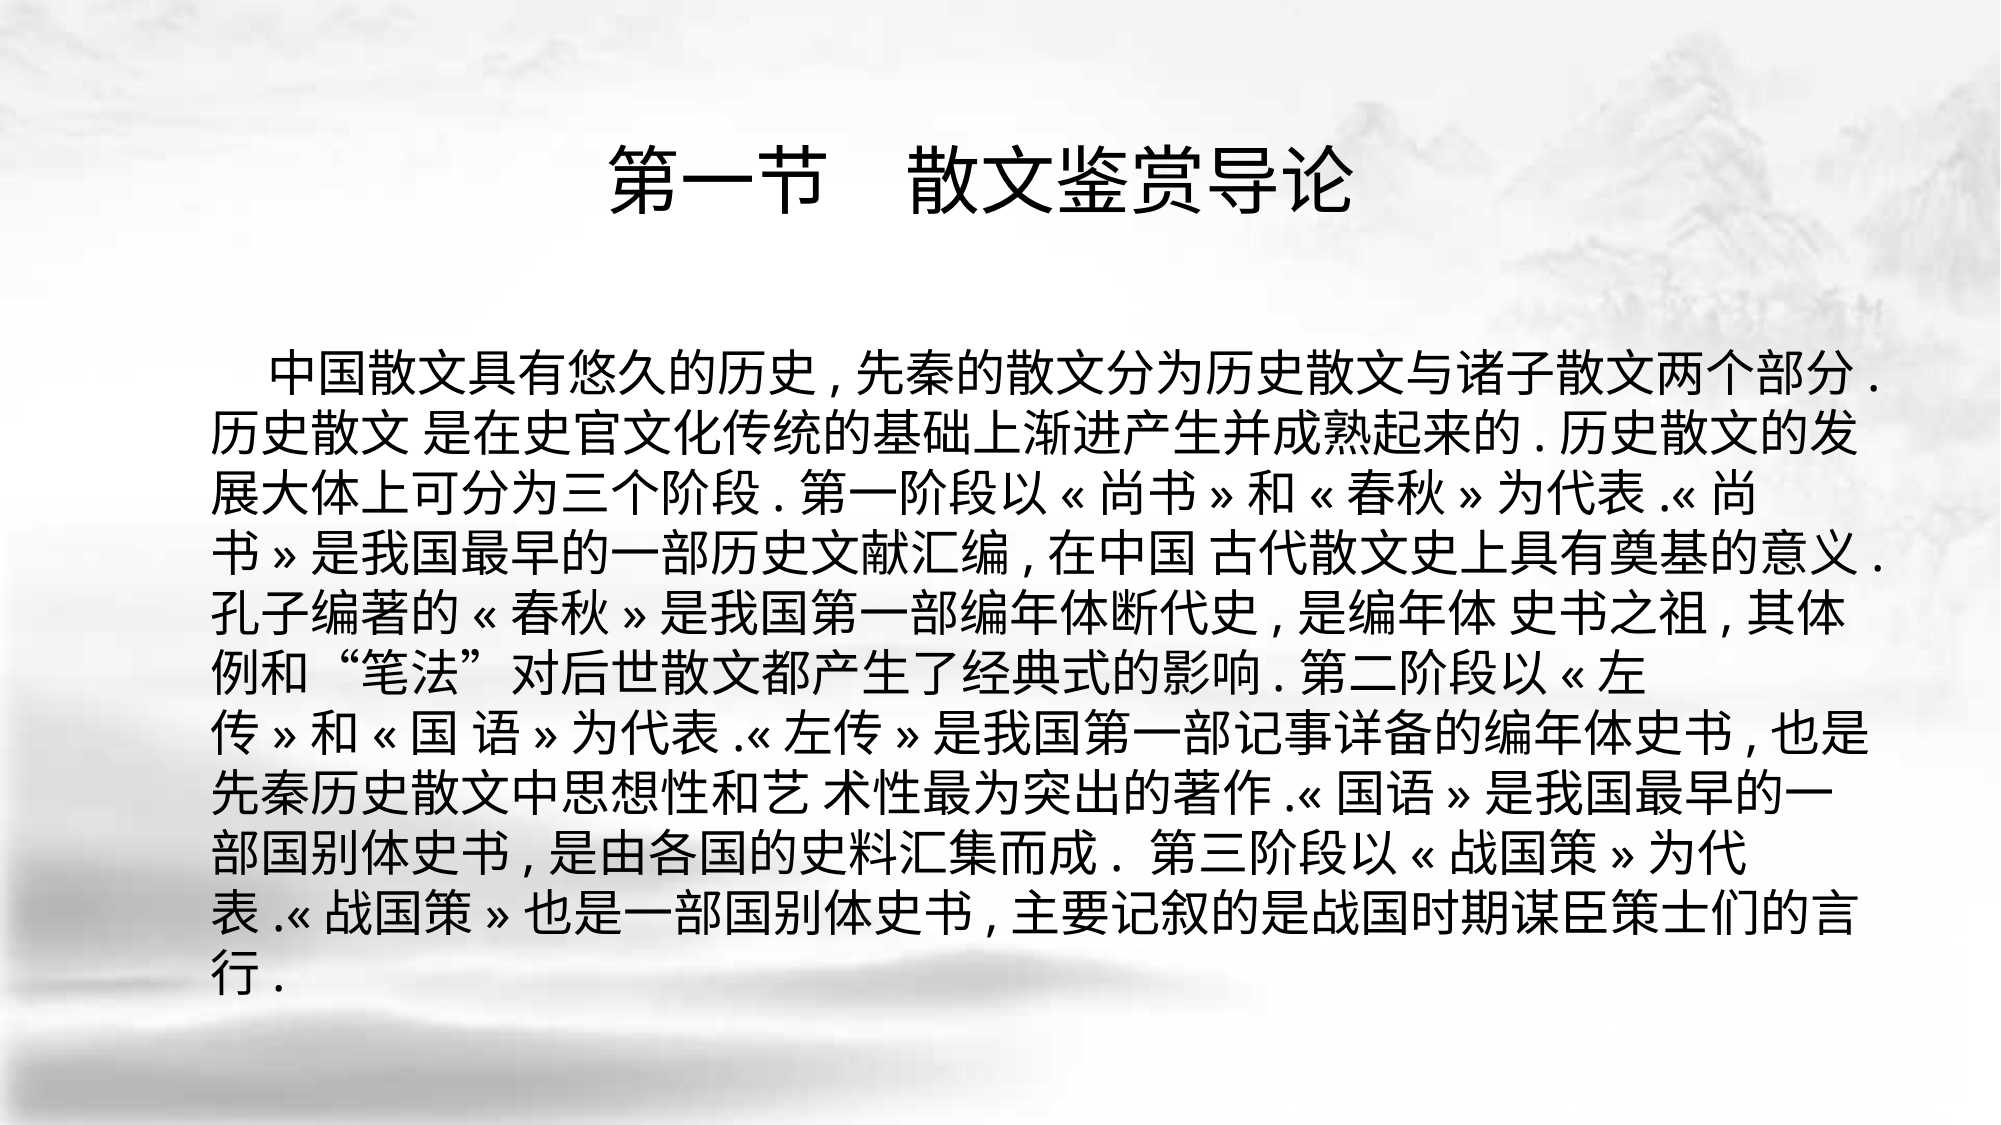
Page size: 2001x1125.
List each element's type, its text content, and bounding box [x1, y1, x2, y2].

picture [0, 0, 2001, 1125]
text_box 第一节 散文鉴赏导论 [590, 126, 1388, 231]
text_box 中国散文具有悠久的历史,先秦的散文分为历史散文与诸子散文两个部分.历史散文 是在史官文化传统的基础上渐进产生并成熟起来的.历史散文的发展大体上可分为三个阶段.第一阶段以«尚书»和«春秋»为代表.«尚书»是我国最早的一部历史文献汇编,在中国 古代散文史上具有奠基的意义.孔子编著的«春秋»是我国第一部编年体断代史,是编年体 史书之祖,其体例和“笔法”对后世散文都产生了经典式的影响.第二阶段以«左传»和«国 语»为代表.«左传»是我国第一部记事详备的编年体史书,也是先秦历史散文中思想性和艺 术性最为突出的著作.«国语»是我国最早的一部国别体史书,是由各国的史料汇集而成. 第三阶段以«战国策»为代表.«战国策»也是一部国别体史书,主要记叙的是战国时期谋臣策士们的言行. [196, 334, 1887, 1009]
